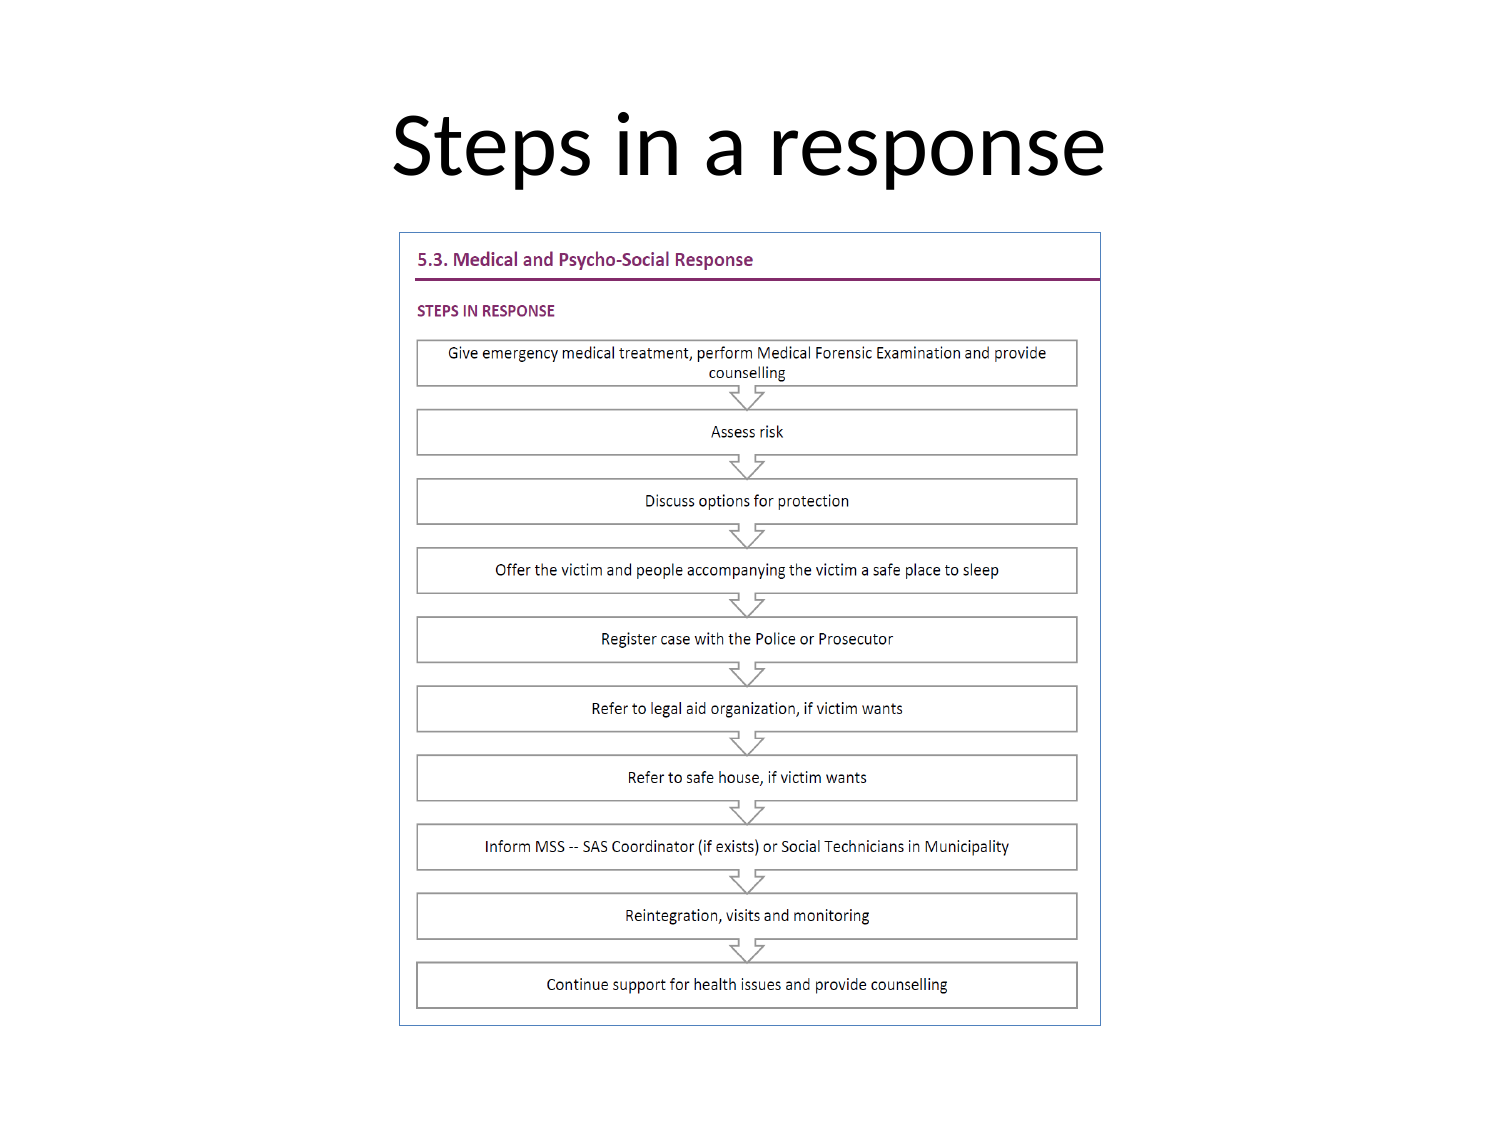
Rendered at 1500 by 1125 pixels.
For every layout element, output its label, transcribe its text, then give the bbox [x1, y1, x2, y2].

picture [398, 232, 1101, 1027]
title Steps in a response [75, 45, 1425, 233]
